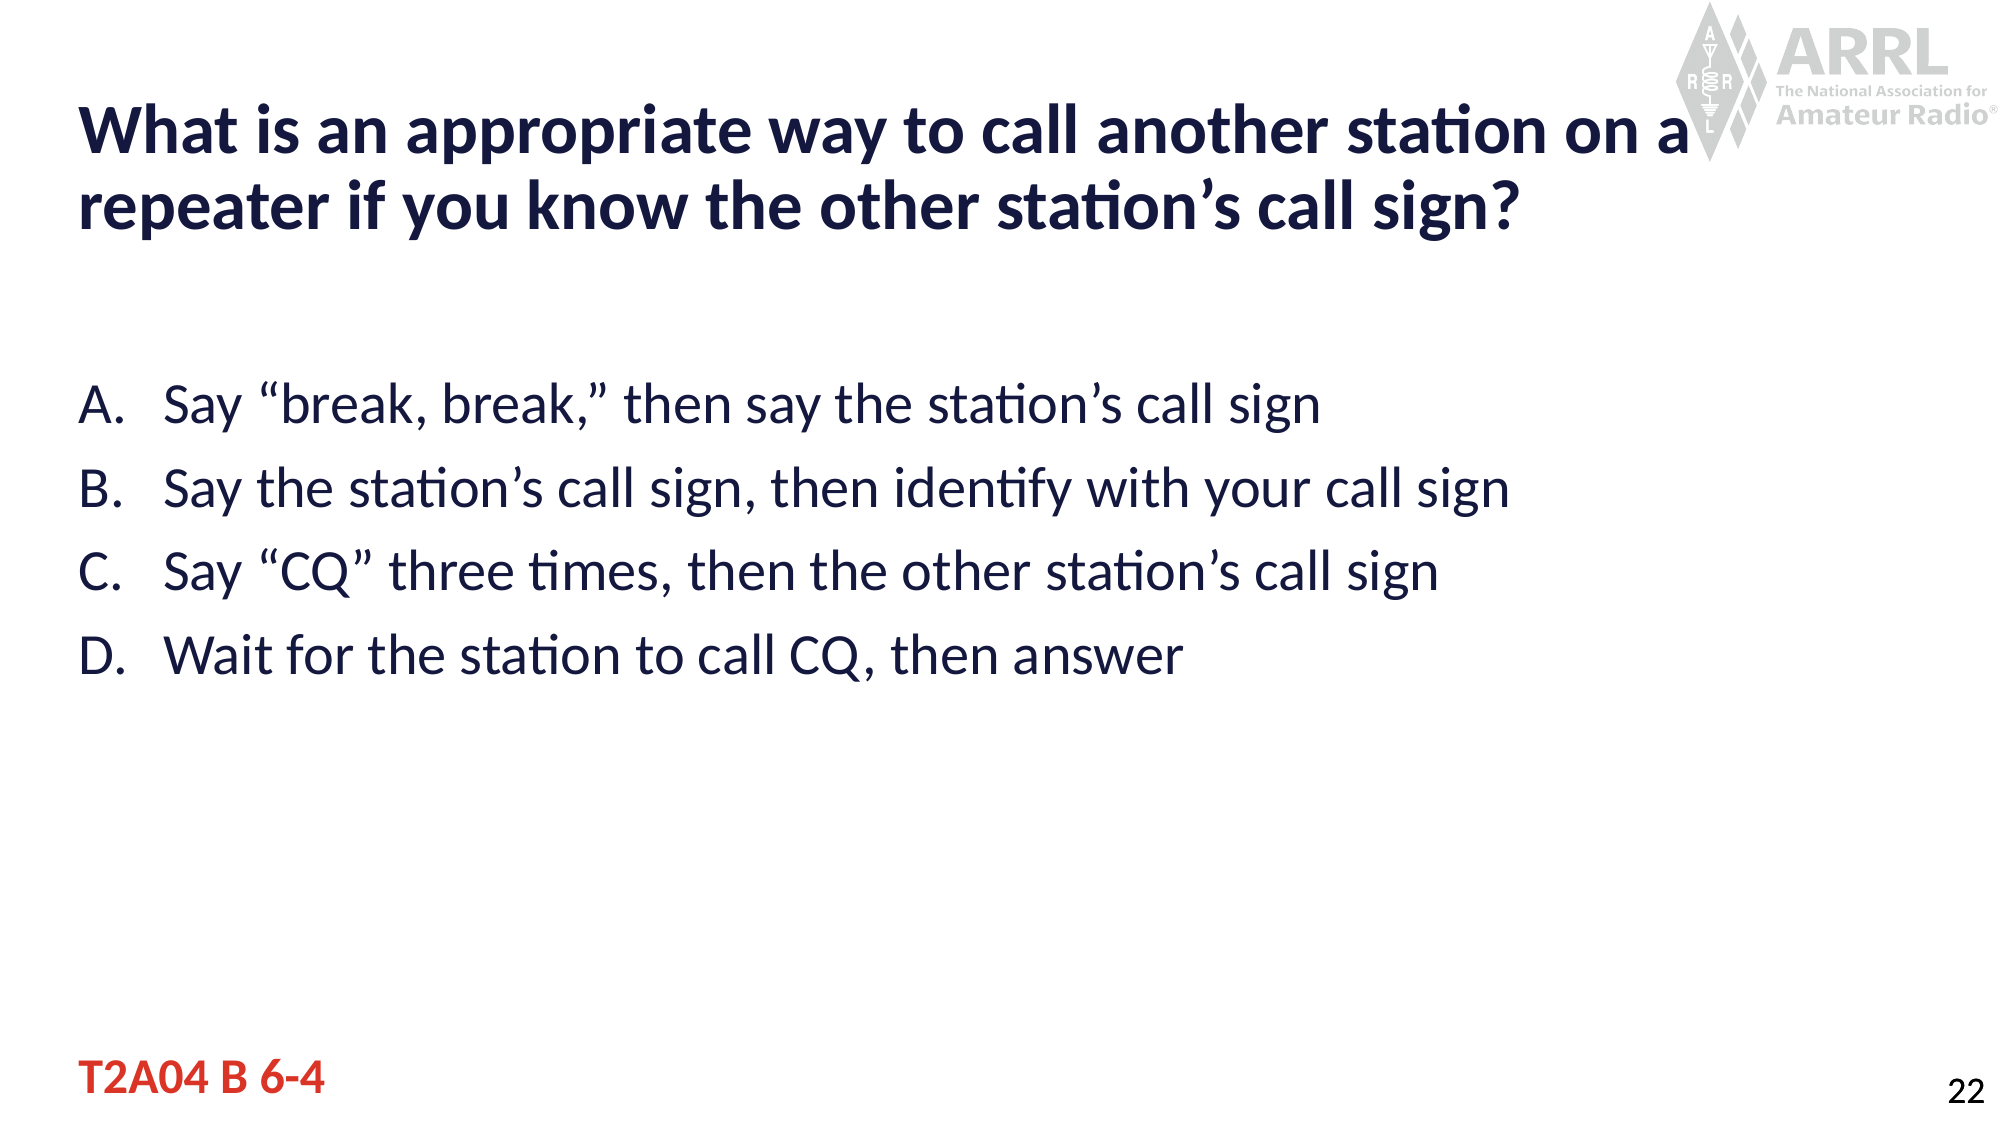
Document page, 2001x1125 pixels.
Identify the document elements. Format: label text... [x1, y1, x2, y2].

list Say “break, break,” then say the station’s call sign Say the station’s call sign, then identify with your call sign Say “CQ” three times, then the other station’s call sign Wait for the station to call CQ, then answer [63, 365, 1863, 989]
text_box T2A04 B 6-4 [63, 1036, 921, 1112]
title What is an appropriate way to call another station on a repeater if you know the other station’s call sign? [63, 59, 1863, 278]
picture [1674, 0, 2000, 164]
